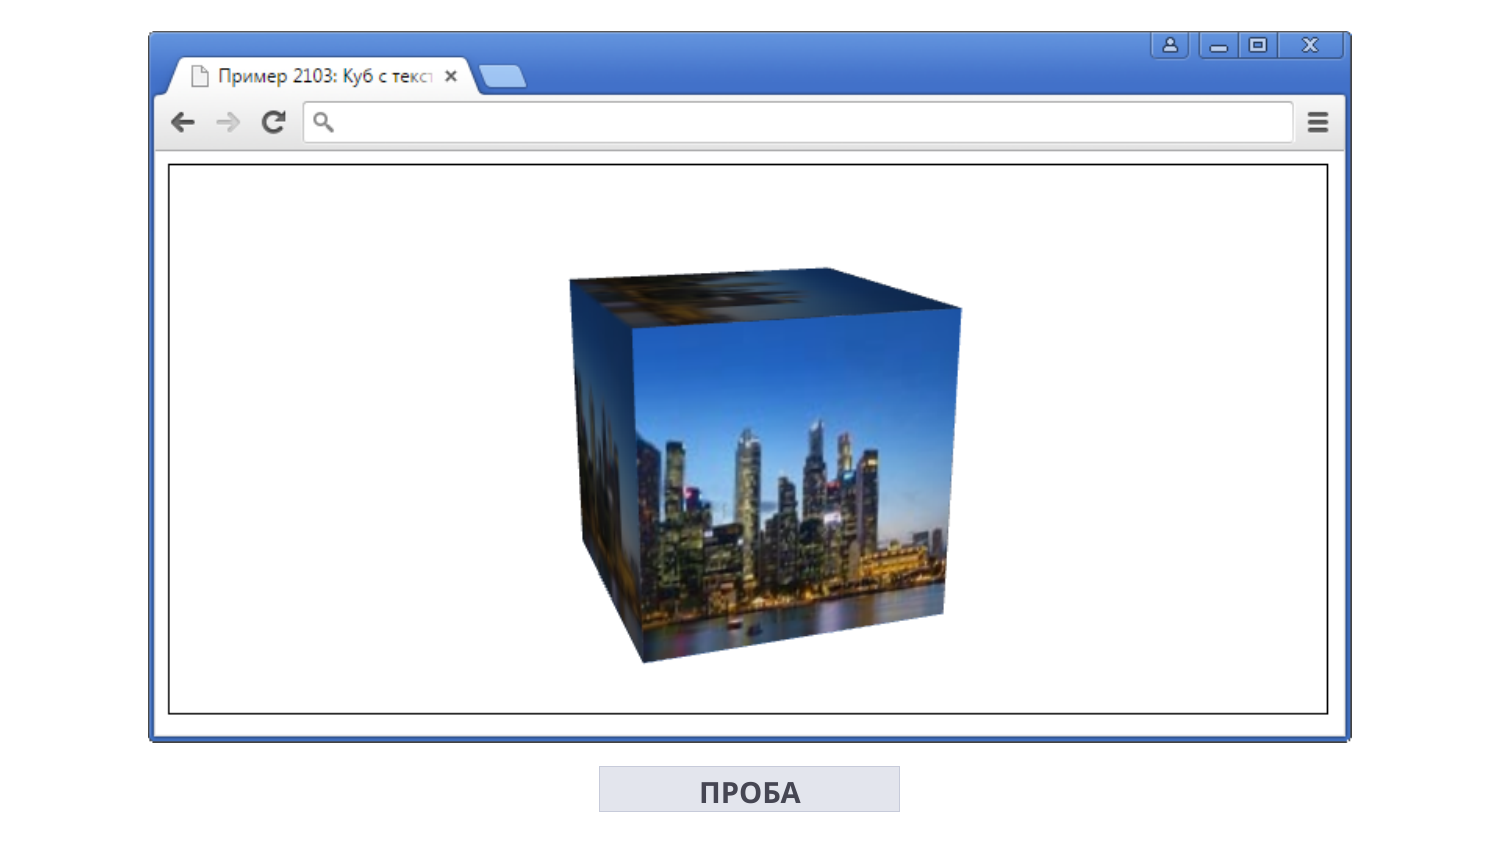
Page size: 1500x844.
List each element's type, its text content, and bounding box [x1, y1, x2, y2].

picture [148, 31, 1352, 744]
text_box ПРОБА [599, 766, 900, 812]
